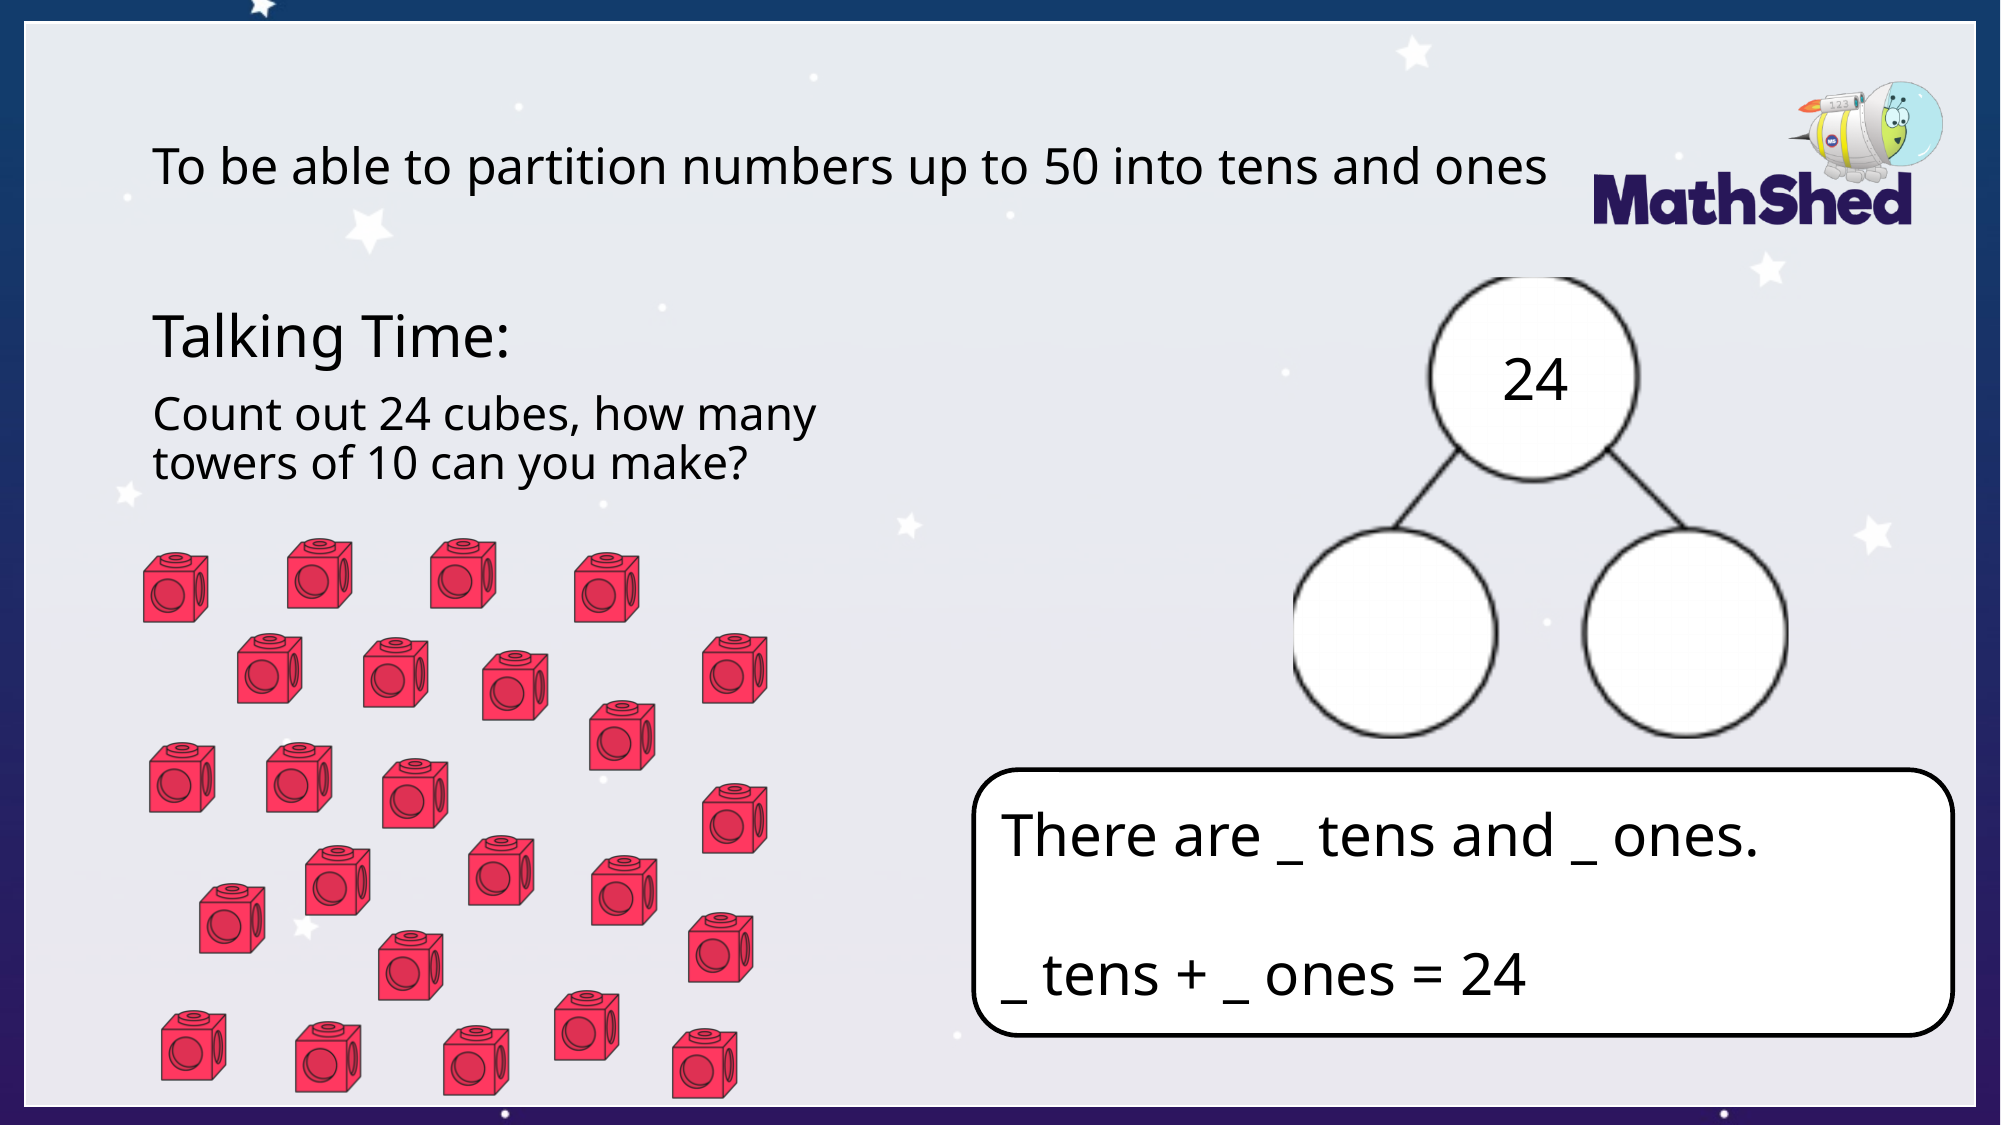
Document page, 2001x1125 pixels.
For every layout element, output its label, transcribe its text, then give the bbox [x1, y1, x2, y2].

picture [0, 0, 2001, 1125]
text_box There are _ tens and _ ones. _ tens + _ ones = 24 [972, 768, 1954, 1037]
title To be able to partition numbers up to 50 into tens and ones [137, 59, 1578, 278]
list Talking Time: Count out 24 cubes, how many towers of 10 can you make? [137, 299, 923, 1014]
